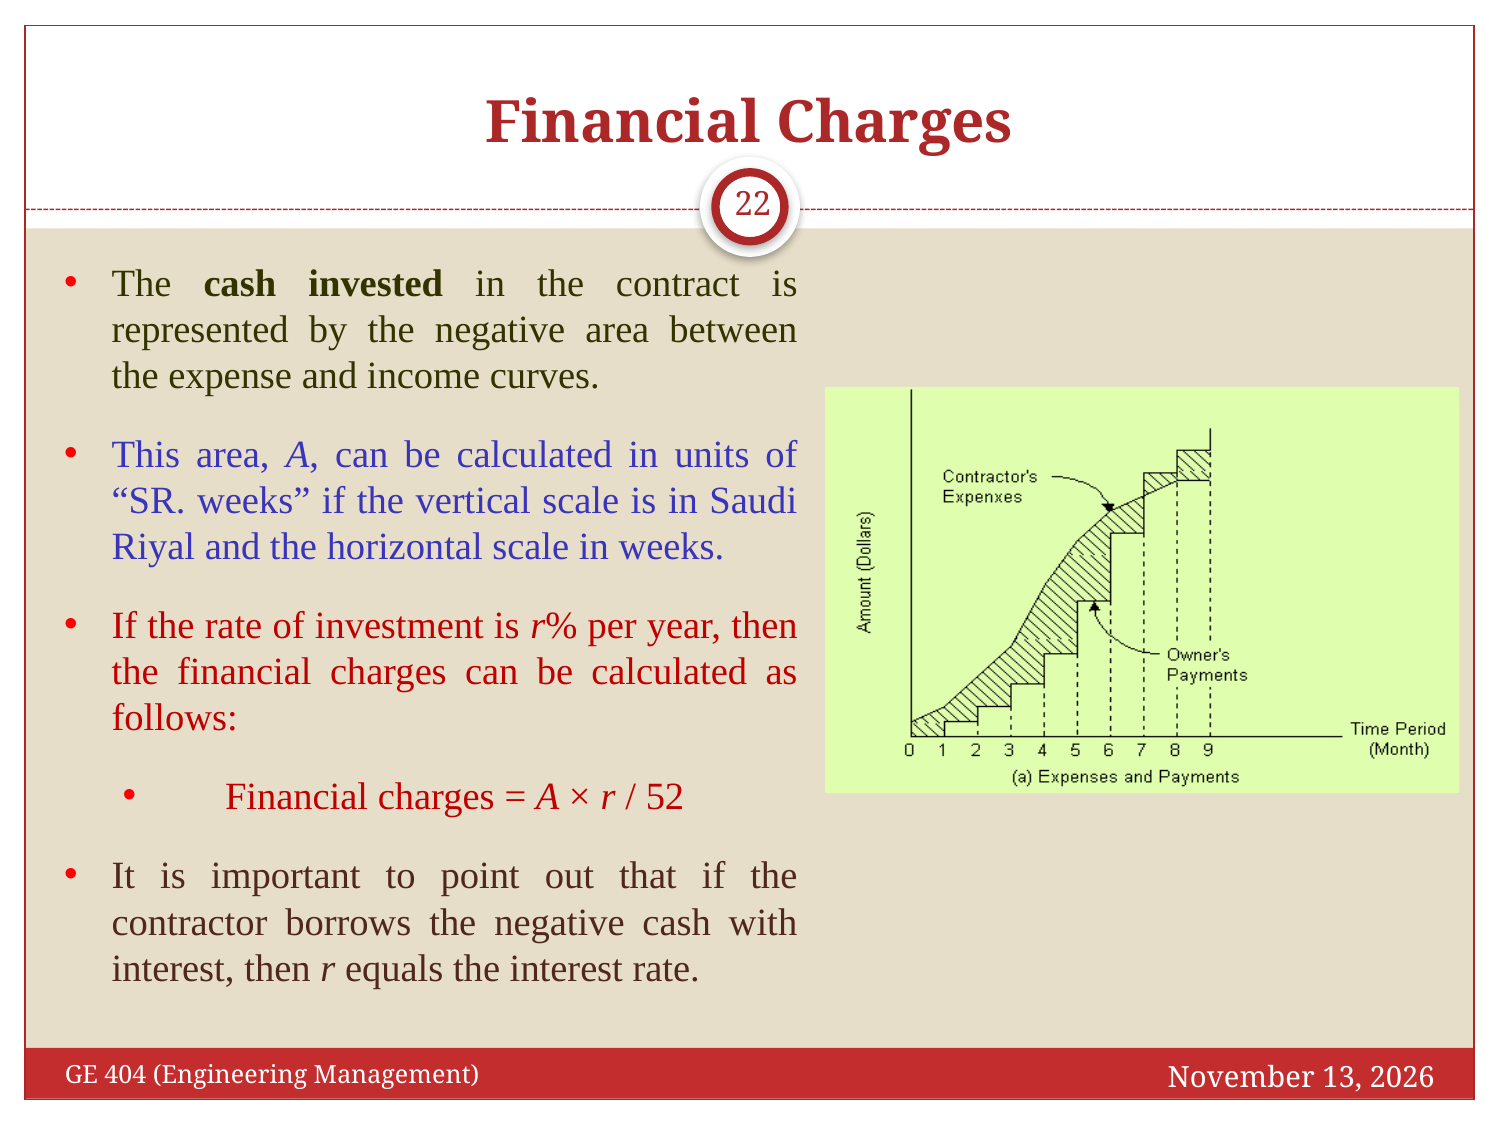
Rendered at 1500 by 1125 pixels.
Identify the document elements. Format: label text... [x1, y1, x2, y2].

picture [824, 387, 1460, 793]
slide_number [950, 1050, 1450, 1111]
title Financial Charges [49, 37, 1450, 162]
slide_number 22 [715, 168, 791, 241]
list The cash invested in the contract is represented by the negative area between the expense and income curves. This area, A, can be calculated in units of “SR. weeks” if the vertical scale is in Saudi Riyal and the horizontal scale in weeks. If the rate of investment is r% per year, then the financial charges can be calculated as follows: Financial charges = A × r / 52 It is important to point out that if the contractor borrows the negative cash with interest, then r equals the interest rate. [49, 250, 813, 1001]
footer GE 404 (Engineering Management) [50, 1051, 638, 1112]
